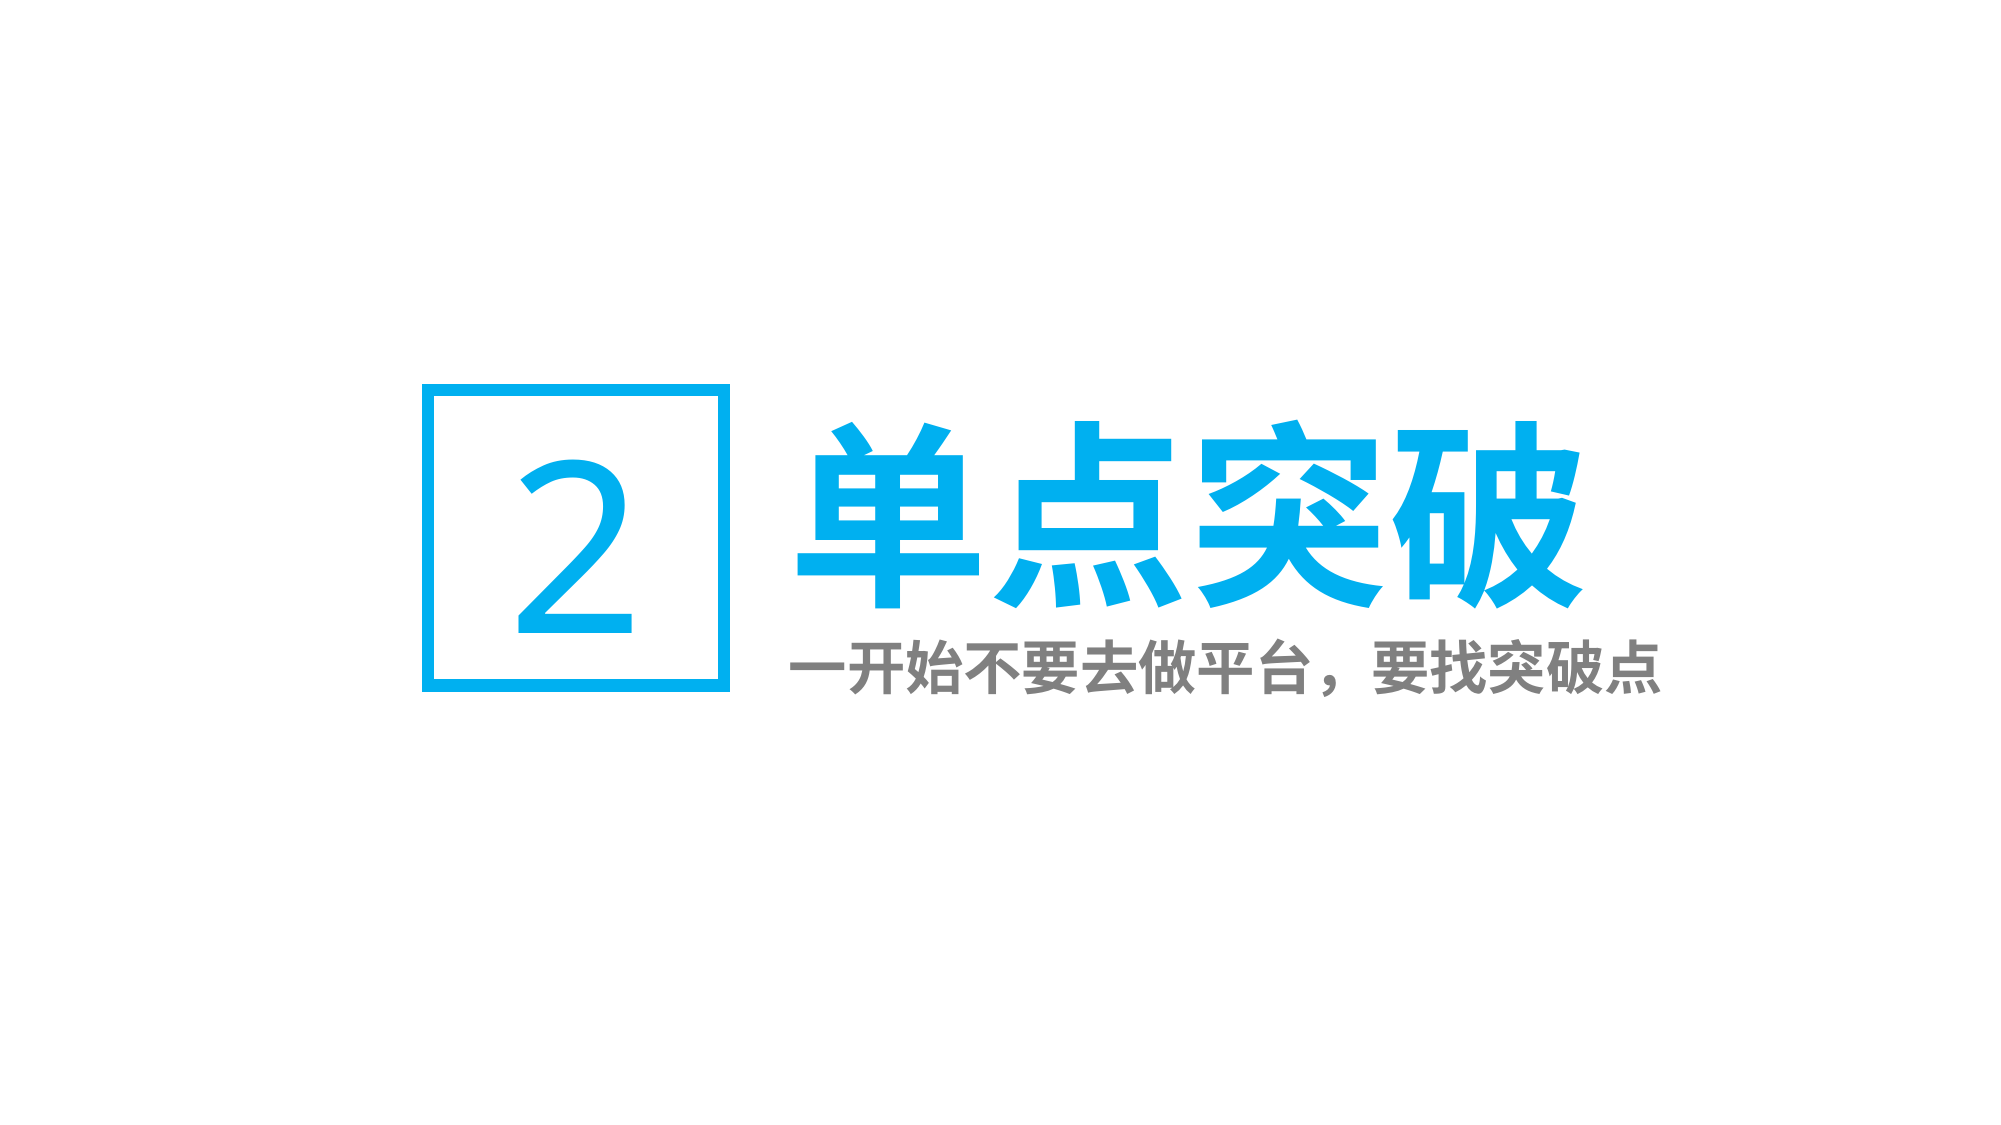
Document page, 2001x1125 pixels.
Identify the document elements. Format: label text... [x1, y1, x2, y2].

text_box 单点突破 一开始不要去做平台，要找突破点 [774, 383, 1678, 709]
text_box 2 [427, 389, 725, 687]
